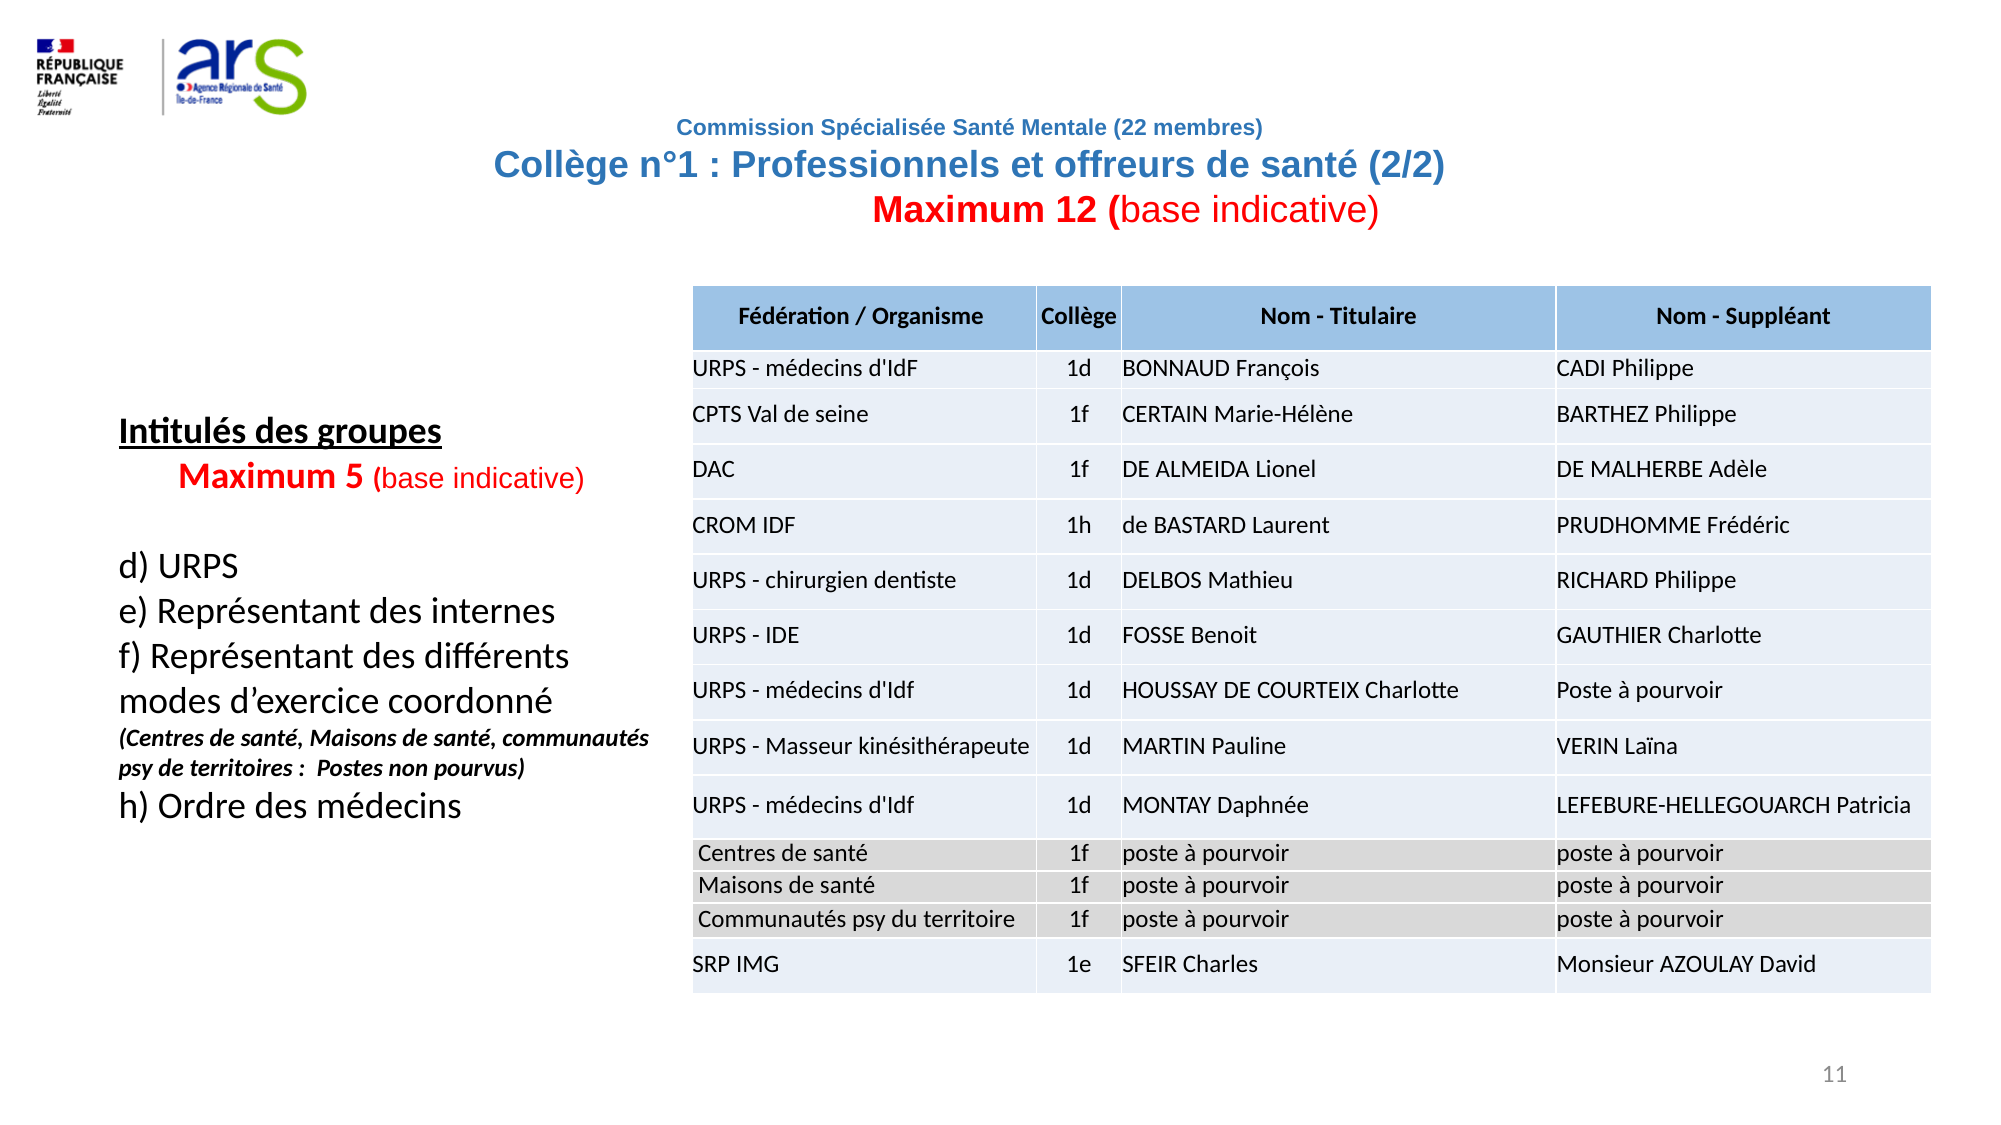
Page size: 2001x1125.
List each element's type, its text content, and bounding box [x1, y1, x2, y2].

table_cell Communautés psy du territoire [693, 904, 1036, 937]
table_cell RICHARD Philippe [1557, 555, 1931, 609]
table_header Nom - Titulaire [1122, 286, 1555, 350]
table_cell 1f [1037, 840, 1121, 870]
table_cell Poste à pourvoir [1557, 665, 1931, 719]
table_header Fédération / Organisme [693, 286, 1036, 350]
table_cell 1d [1037, 352, 1121, 388]
table_cell DAC [693, 445, 1036, 498]
picture [36, 37, 326, 118]
table_cell Maisons de santé [693, 872, 1036, 902]
table_cell poste à pourvoir [1122, 840, 1555, 870]
text_box Commission Spécialisée Santé Mentale (22 membres) Collège n°1 : Professionnels et offreurs de santé (2/2) Maximum 12 (base indicative) [440, 105, 1500, 283]
table_cell SRP IMG [693, 939, 1036, 993]
table_cell 1f [1037, 445, 1121, 498]
table_cell CADI Philippe [1557, 352, 1931, 388]
table_cell poste à pourvoir [1557, 904, 1931, 937]
table_cell SFEIR Charles [1122, 939, 1555, 993]
table_cell 1d [1037, 610, 1121, 664]
table_cell MONTAY Daphnée [1122, 776, 1555, 838]
table_cell HOUSSAY DE COURTEIX Charlotte [1122, 665, 1555, 719]
table_cell GAUTHIER Charlotte [1557, 610, 1931, 664]
table_cell 1f [1037, 904, 1121, 937]
table_cell DE ALMEIDA Lionel [1122, 445, 1555, 498]
table_cell poste à pourvoir [1557, 840, 1931, 870]
table_cell PRUDHOMME Frédéric [1557, 500, 1931, 553]
table_cell URPS - chirurgien dentiste [693, 555, 1036, 609]
table_cell URPS - Masseur kinésithérapeute [693, 721, 1036, 774]
text_box Intitulés des groupes Maximum 5 (base indicative) d) URPS e) Représentant des internes f) Représentant des différents modes d’exercice coordonné (Centres de santé, Maisons de santé, communautés psy de territoires : Postes non pourvus) h) Ordre des médecins [103, 398, 691, 834]
table_cell 1h [1037, 500, 1121, 553]
table_cell Centres de santé [693, 840, 1036, 870]
table_cell Monsieur AZOULAY David [1557, 939, 1931, 993]
table_cell DELBOS Mathieu [1122, 555, 1555, 609]
table_cell 1f [1037, 389, 1121, 443]
slide_number 11 [1412, 1042, 1863, 1103]
table_cell CERTAIN Marie-Hélène [1122, 389, 1555, 443]
table_cell 1f [1037, 872, 1121, 902]
table_cell CPTS Val de seine [693, 389, 1036, 443]
table_header Nom - Suppléant [1557, 286, 1931, 350]
table_cell 1e [1037, 939, 1121, 993]
table_cell poste à pourvoir [1122, 904, 1555, 937]
table_cell LEFEBURE-HELLEGOUARCH Patricia [1557, 776, 1931, 838]
table_header Collège [1037, 286, 1121, 350]
table_cell 1d [1037, 555, 1121, 609]
table_cell URPS - IDE [693, 610, 1036, 664]
table_cell URPS - médecins d'Idf [693, 776, 1036, 838]
table_cell 1d [1037, 665, 1121, 719]
table_cell poste à pourvoir [1557, 872, 1931, 902]
table_cell URPS - médecins d'Idf [693, 665, 1036, 719]
table_cell BONNAUD François [1122, 352, 1555, 388]
table_cell de BASTARD Laurent [1122, 500, 1555, 553]
table_cell MARTIN Pauline [1122, 721, 1555, 774]
table_cell poste à pourvoir [1122, 872, 1555, 902]
table_cell BARTHEZ Philippe [1557, 389, 1931, 443]
table_cell VERIN Laïna [1557, 721, 1931, 774]
table_cell URPS - médecins d'IdF [693, 352, 1036, 388]
table_cell CROM IDF [693, 500, 1036, 553]
table_cell FOSSE Benoit [1122, 610, 1555, 664]
table_cell 1d [1037, 721, 1121, 774]
table_cell 1d [1037, 776, 1121, 838]
table_cell DE MALHERBE Adèle [1557, 445, 1931, 498]
